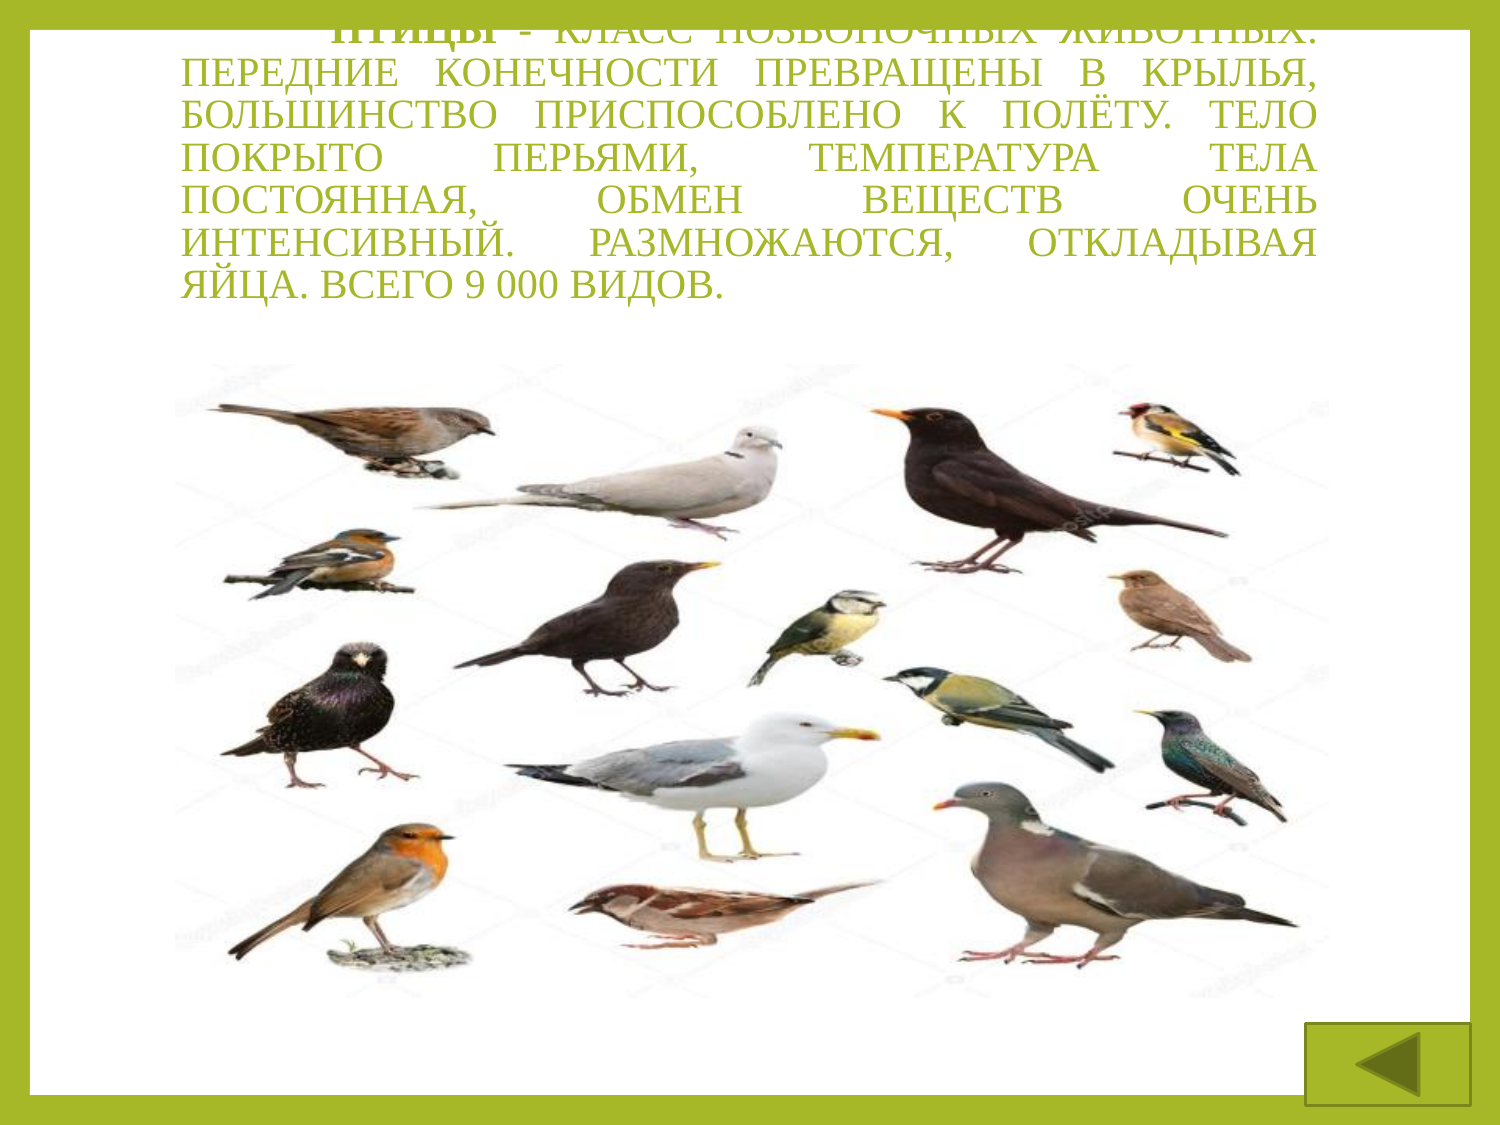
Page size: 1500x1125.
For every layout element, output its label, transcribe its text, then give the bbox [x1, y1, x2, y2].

text_box [1304, 1022, 1472, 1107]
picture [175, 364, 1330, 998]
title Птицы - класс позвоночных животных. Передние конечности превращены в крылья, большинство приспособлено к полёту. Тело покрыто перьями, температура тела постоянная, обмен веществ очень интенсивный. Размножаются, откладывая яйца. Всего 9 000 видов. [165, 42, 1334, 315]
